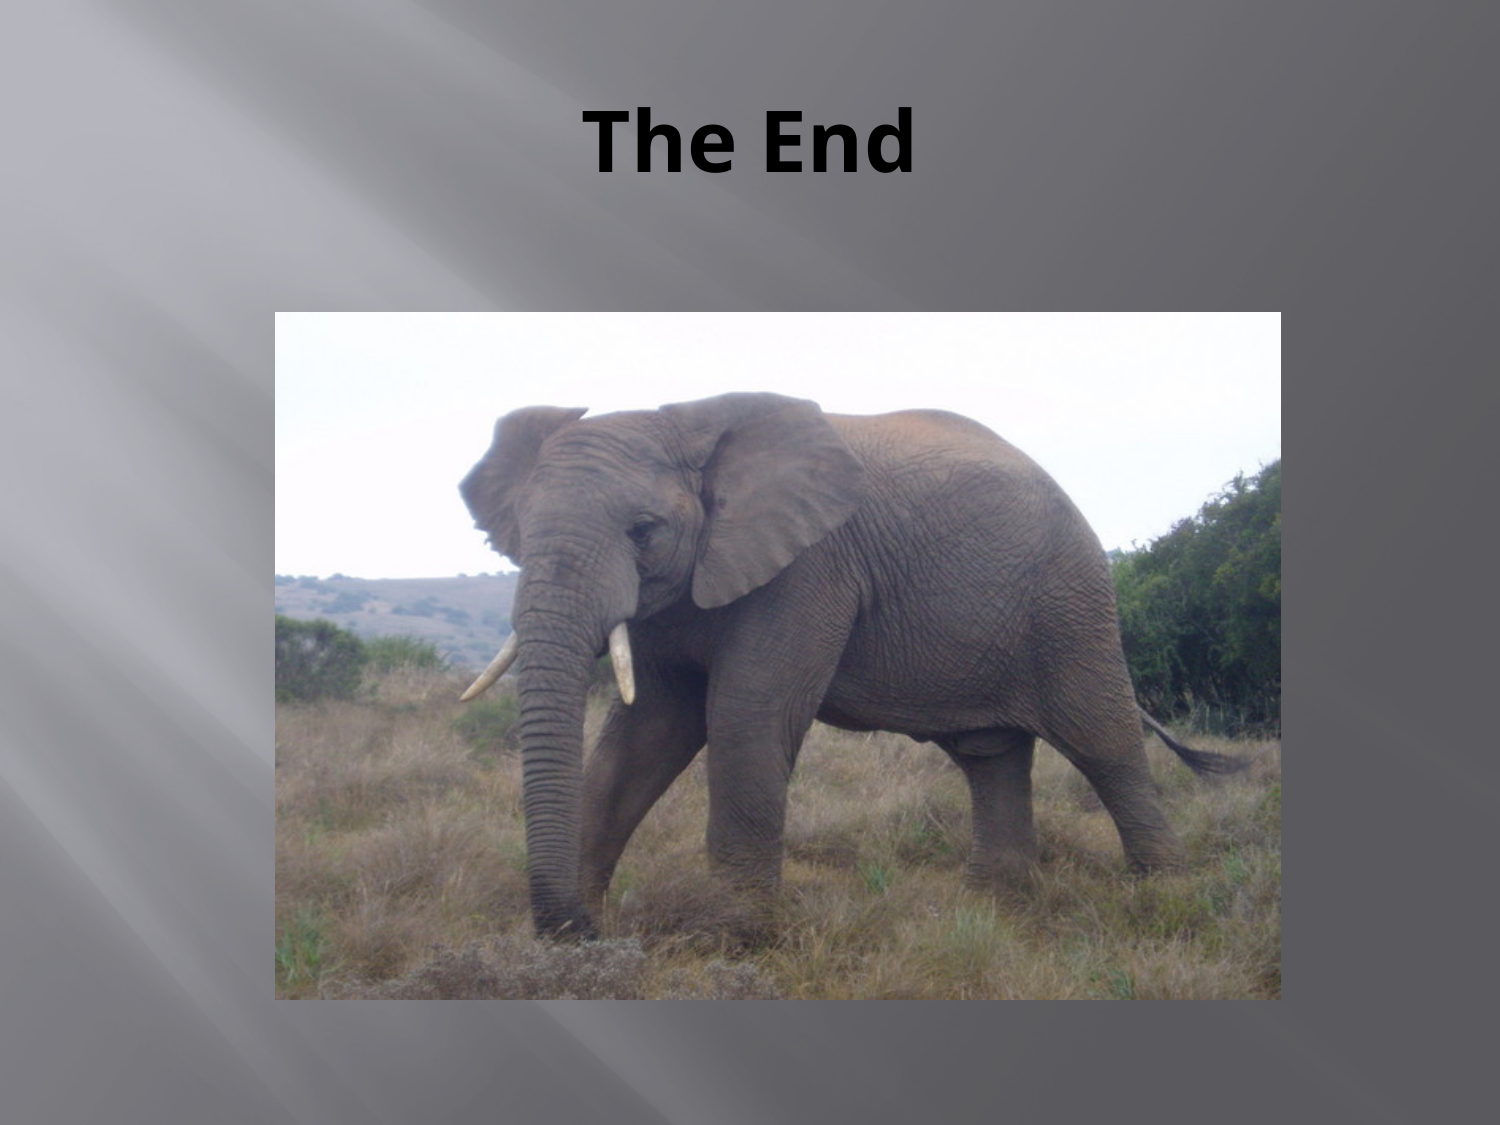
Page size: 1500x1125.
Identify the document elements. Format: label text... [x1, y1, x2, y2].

title The End [75, 45, 1425, 233]
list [274, 312, 1281, 1000]
